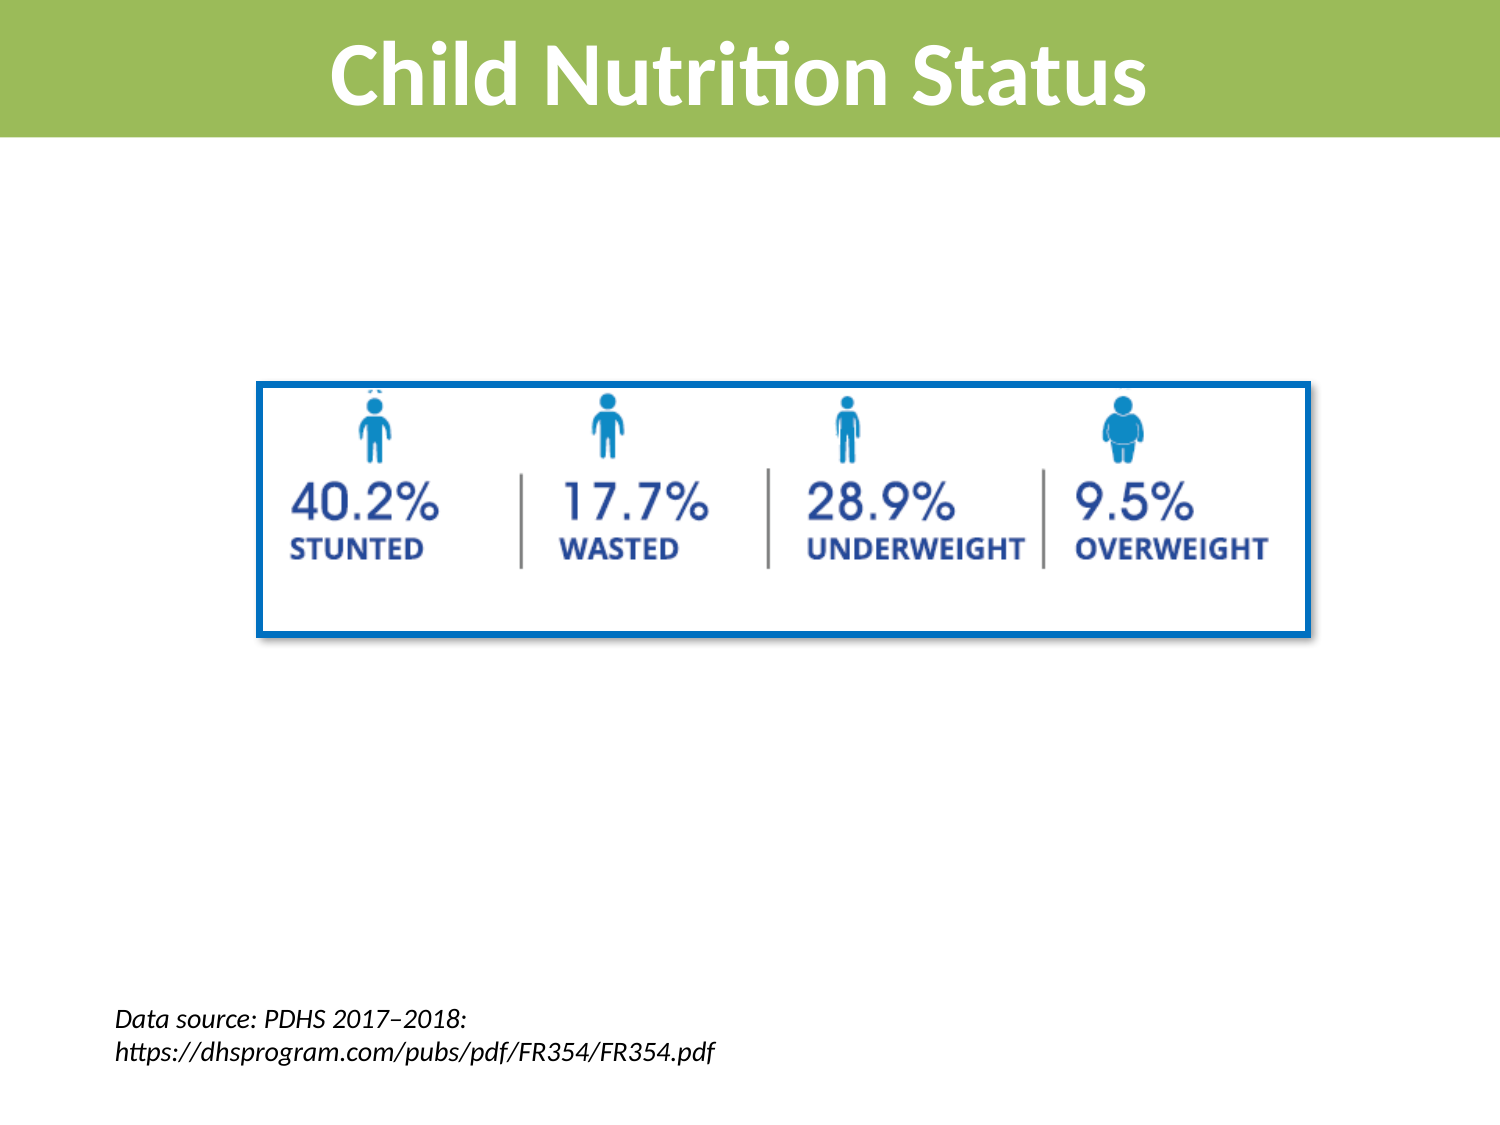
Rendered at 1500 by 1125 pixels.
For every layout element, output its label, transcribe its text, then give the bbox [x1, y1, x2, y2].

text_box Child Nutrition Status [0, 0, 1500, 138]
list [262, 387, 1305, 632]
text_box Data source: PDHS 2017–2018: https://dhsprogram.com/pubs/pdf/FR354/FR354.pdf [99, 992, 750, 1075]
